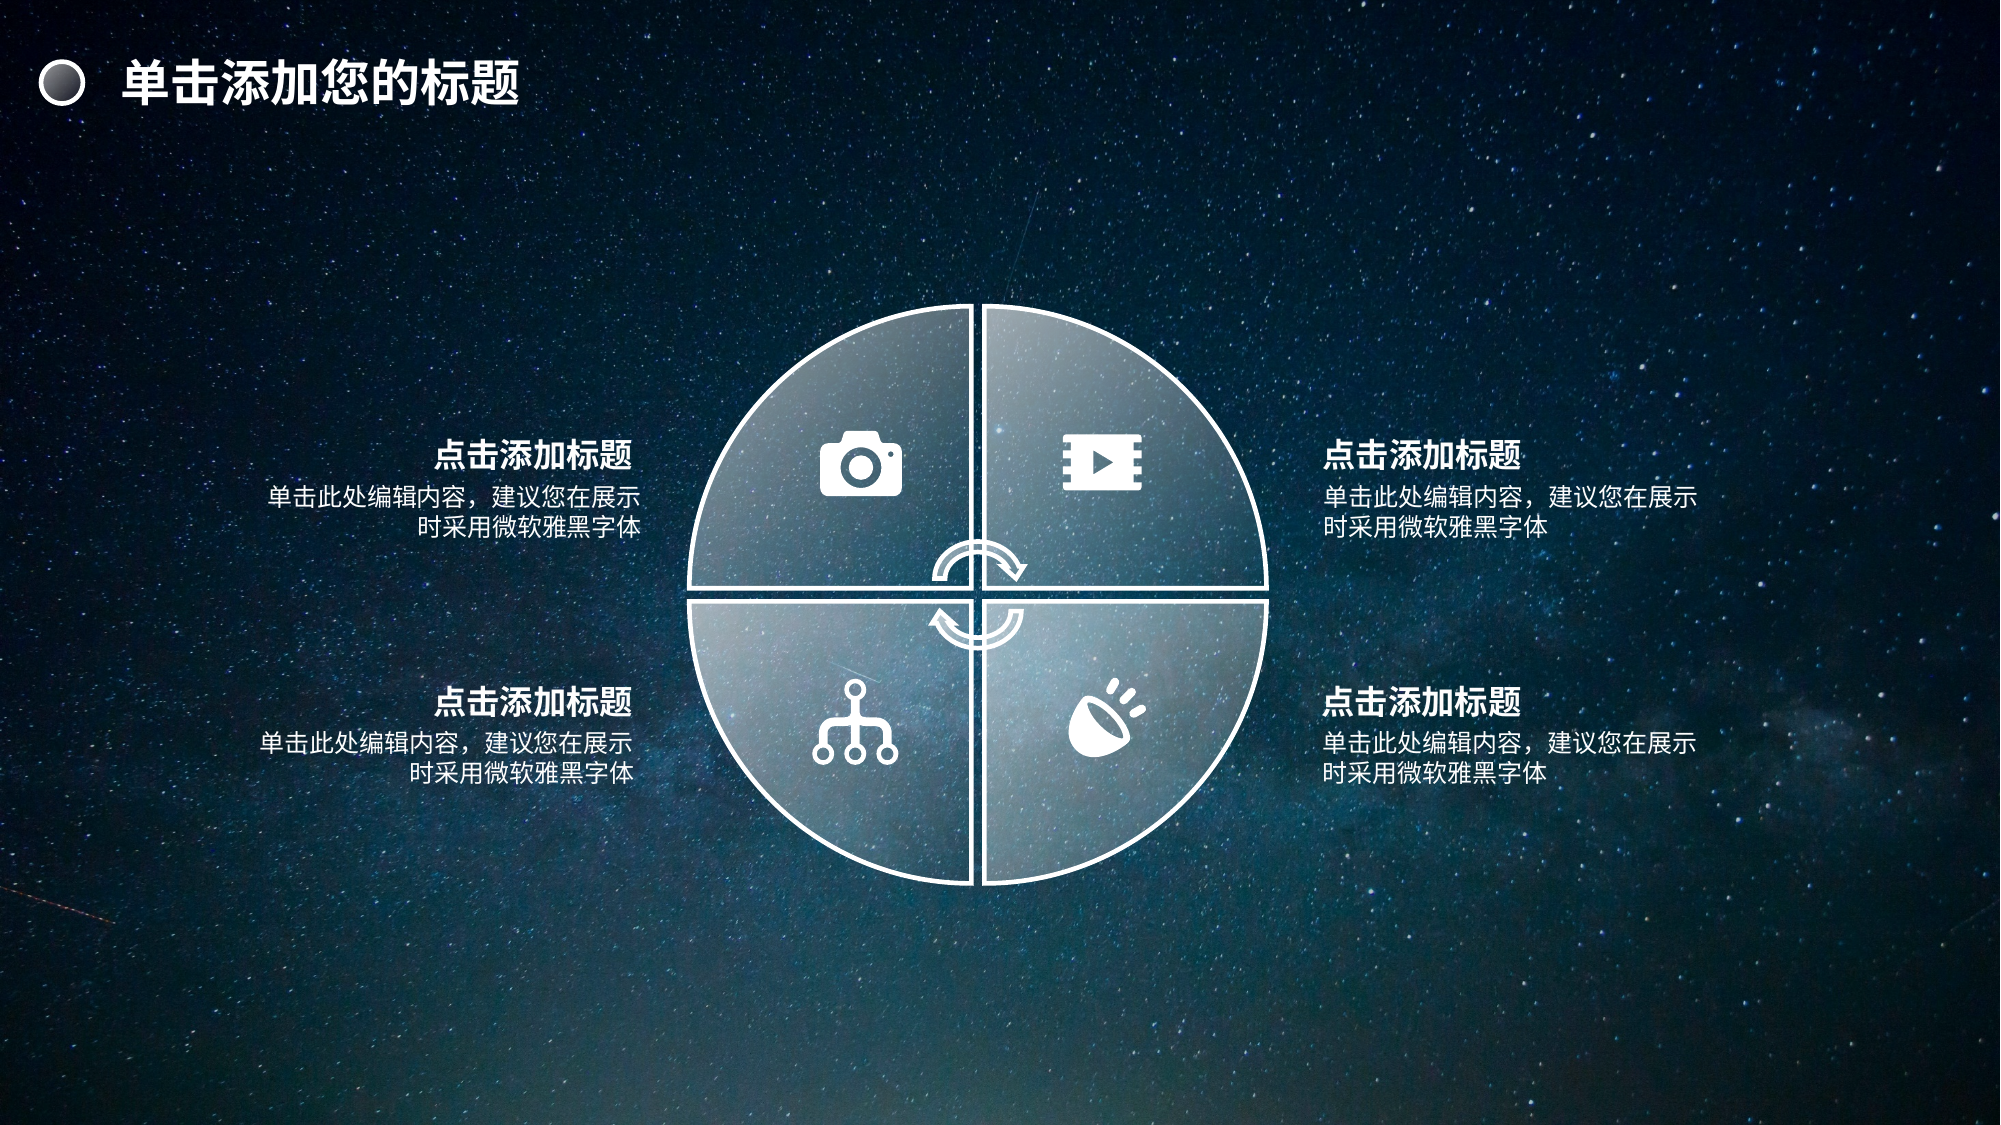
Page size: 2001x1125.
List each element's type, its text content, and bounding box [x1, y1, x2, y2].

text_box [1068, 695, 1131, 758]
text_box [1106, 677, 1120, 695]
picture [0, 0, 2000, 1125]
text_box [688, 600, 973, 885]
text_box 单击此处编辑内容，建议您在展示时采用微软雅黑字体 [259, 481, 643, 542]
text_box [820, 430, 902, 497]
text_box 单击添加您的标题 [105, 43, 801, 119]
text_box [1129, 704, 1146, 718]
text_box 单击此处编辑内容，建议您在展示时采用微软雅黑字体 [1322, 727, 1706, 788]
text_box [688, 305, 973, 590]
text_box 单击此处编辑内容，建议您在展示时采用微软雅黑字体 [1323, 481, 1707, 542]
text_box [1062, 434, 1142, 491]
text_box 单击此处编辑内容，建议您在展示时采用微软雅黑字体 [251, 727, 635, 788]
text_box [930, 609, 1023, 650]
text_box 点击添加标题 [312, 434, 633, 475]
text_box [933, 540, 1026, 581]
text_box 点击添加标题 [1321, 680, 1643, 721]
text_box 点击添加标题 [312, 680, 633, 721]
text_box [983, 600, 1268, 885]
text_box [983, 305, 1268, 590]
text_box [1119, 687, 1136, 705]
text_box [812, 678, 899, 765]
text_box 点击添加标题 [1322, 434, 1643, 475]
